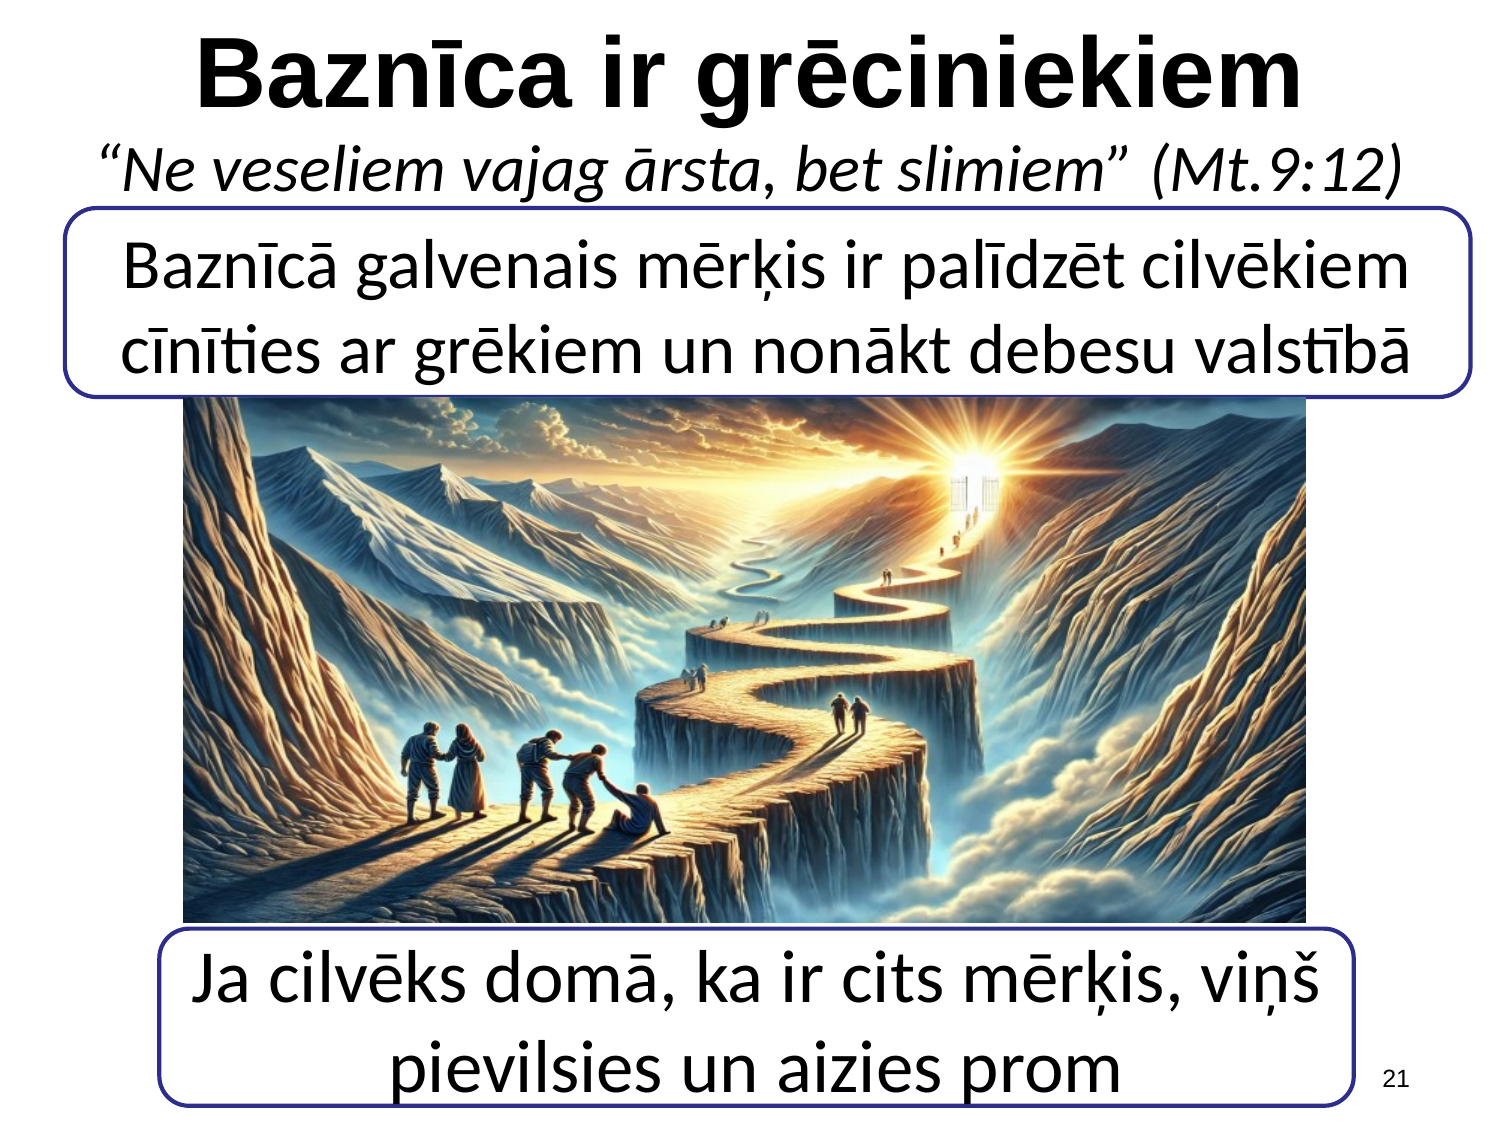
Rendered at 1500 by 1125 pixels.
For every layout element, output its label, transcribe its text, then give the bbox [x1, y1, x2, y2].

picture [182, 396, 1306, 924]
text_box Ja cilvēks domā, ka ir cits mērķis, viņš pievilsies un aizies prom [157, 926, 1356, 1108]
text_box 21 [1347, 1024, 1425, 1100]
text_box “Ne veseliem vajag ārsta, bet slimiem” (Mt.9:12) [0, 117, 1500, 212]
text_box Baznīcā galvenais mērķis ir palīdzēt cilvēkiem cīnīties ar grēkiem un nonākt debesu valstībā [62, 205, 1473, 400]
text_box Baznīca ir grēciniekiem [0, 0, 1500, 117]
